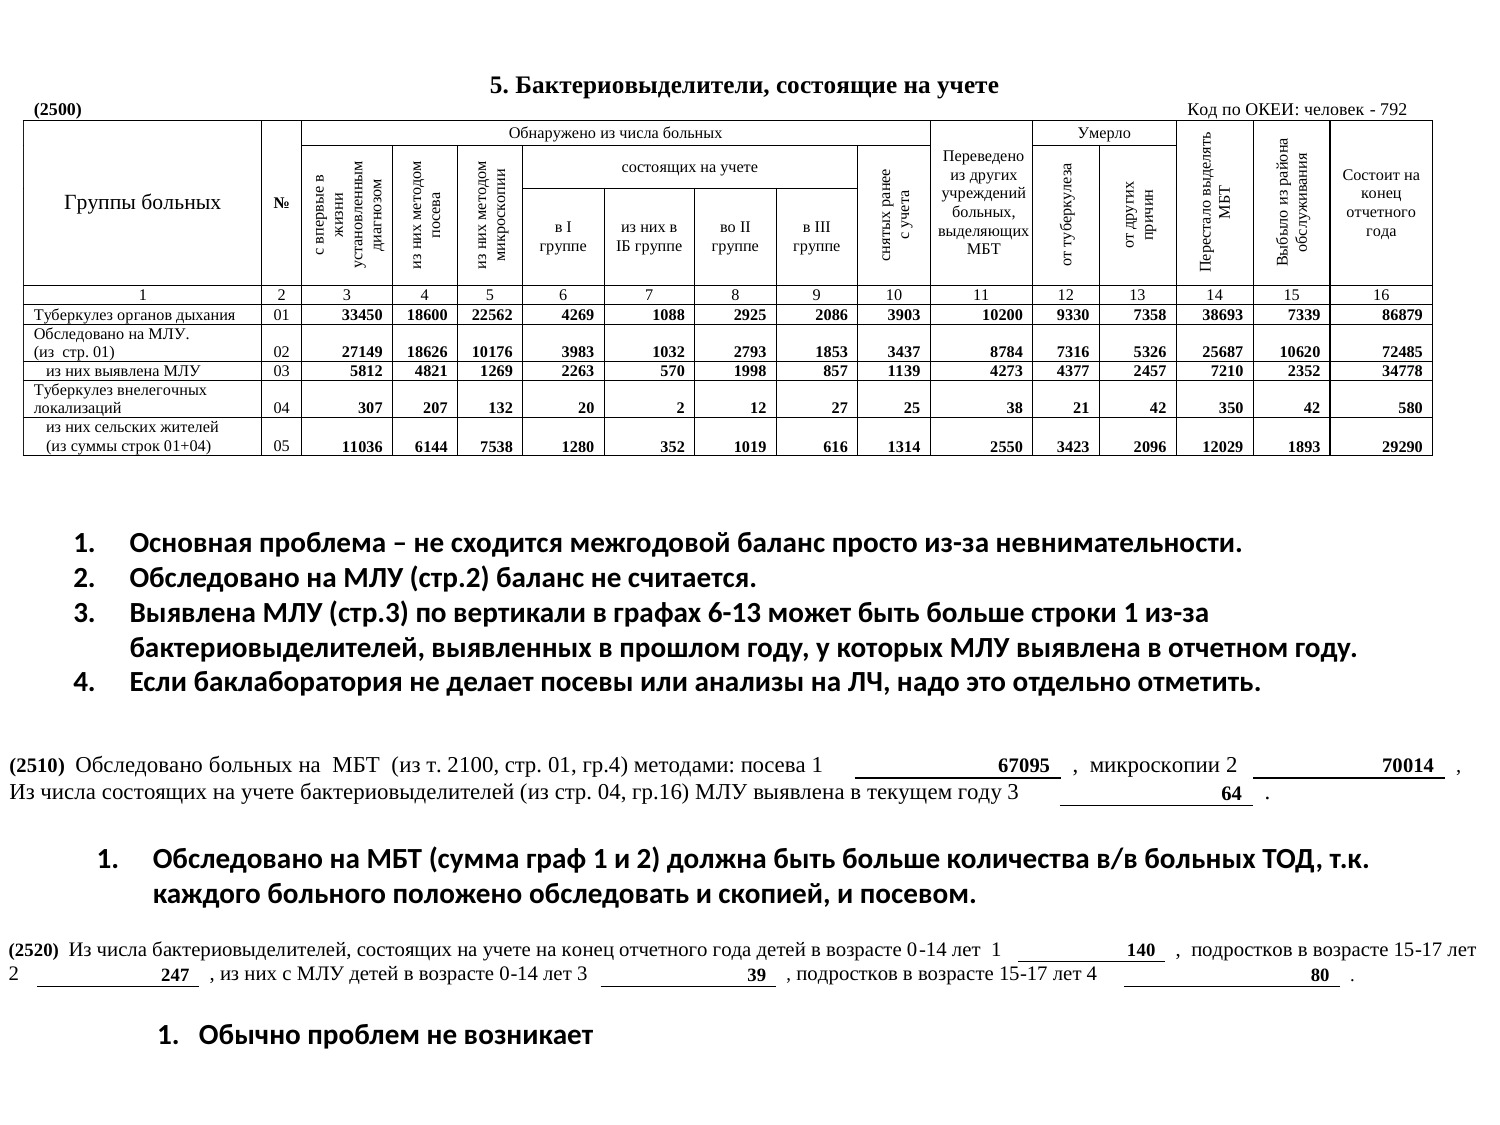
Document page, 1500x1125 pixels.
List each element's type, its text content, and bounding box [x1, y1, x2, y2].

picture [0, 937, 1500, 1009]
picture [23, 70, 1467, 485]
text_box Обследовано на МБТ (сумма граф 1 и 2) должна быть больше количества в/в больных ТОД, т.к. каждого больного положено обследовать и скопией, и посевом. [81, 842, 1465, 917]
text_box Основная проблема – не сходится межгодовой баланс просто из-за невнимательности. Обследовано на МЛУ (стр.2) баланс не считается. Выявлена МЛУ (стр.3) по вертикали в графах 6-13 может быть больше строки 1 из-за бактериовыделителей, выявленных в прошлом году, у которых МЛУ выявлена в отчетном году. Если баклаборатория не делает посевы или анализы на ЛЧ, надо это отдельно отметить. [58, 515, 1442, 706]
picture [0, 751, 1500, 831]
text_box 1. Обычно проблем не возникает [142, 1017, 609, 1058]
